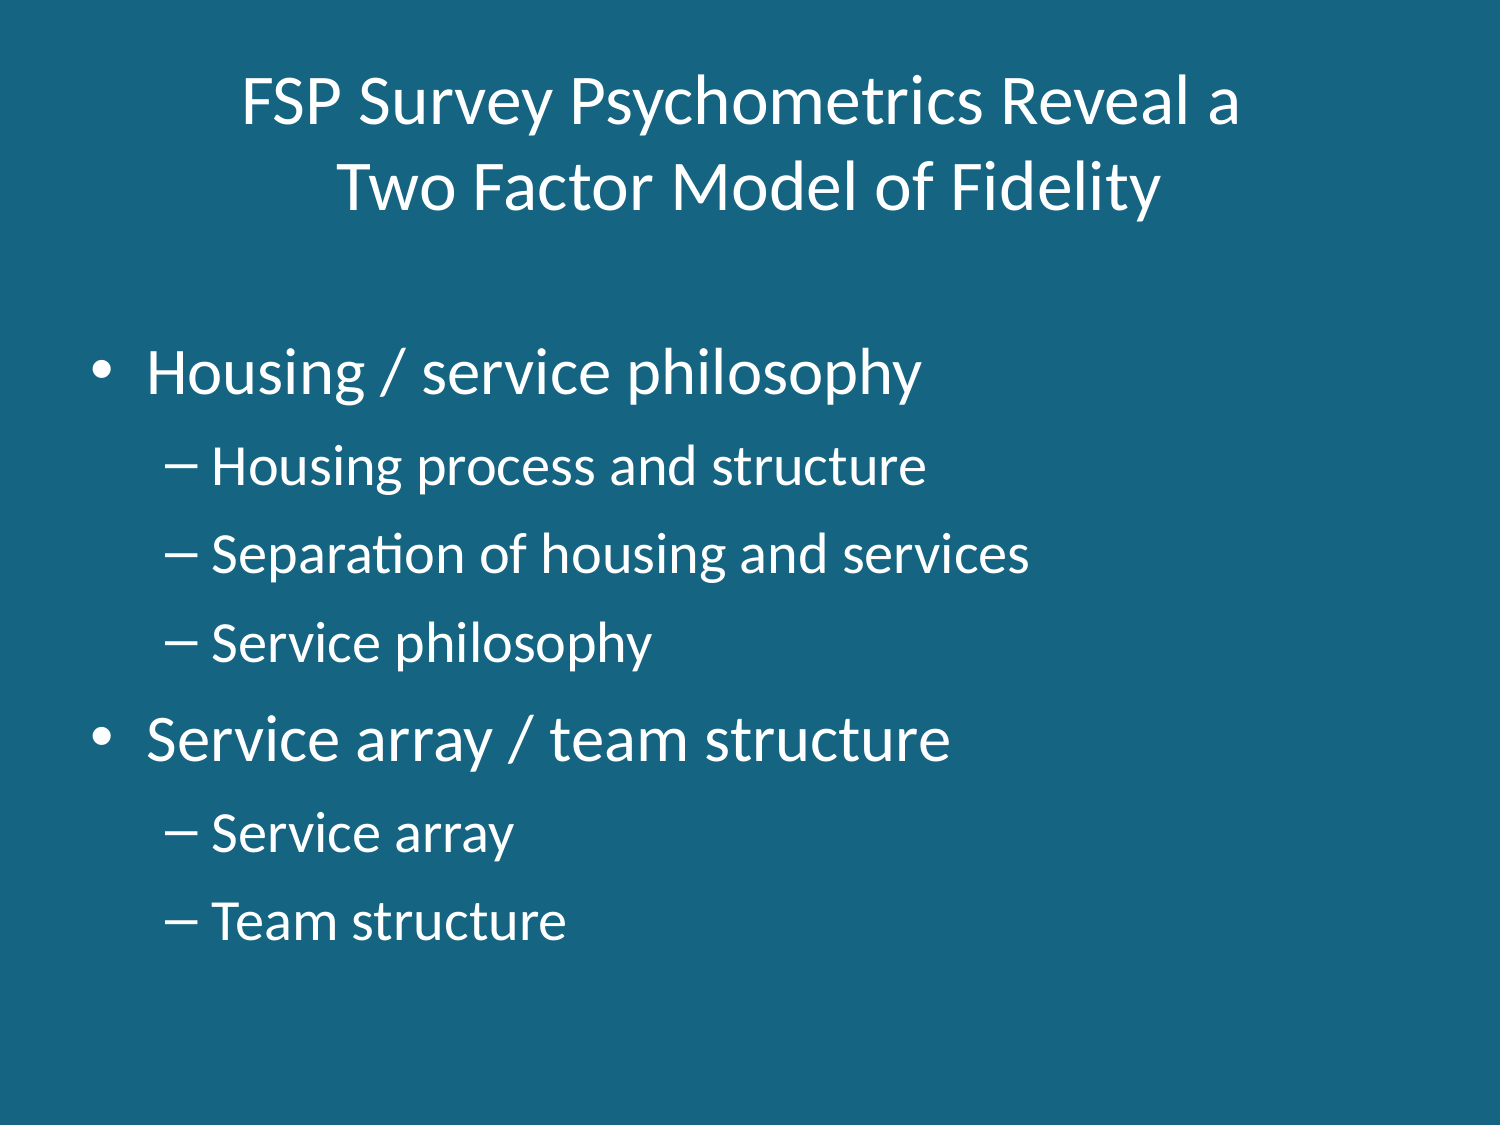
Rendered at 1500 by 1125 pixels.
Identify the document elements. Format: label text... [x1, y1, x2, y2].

list Housing / service philosophy Housing process and structure Separation of housing and services Service philosophy Service array / team structure Service array Team structure [75, 312, 1425, 1055]
title FSP Survey Psychometrics Reveal a Two Factor Model of Fidelity [75, 45, 1425, 233]
